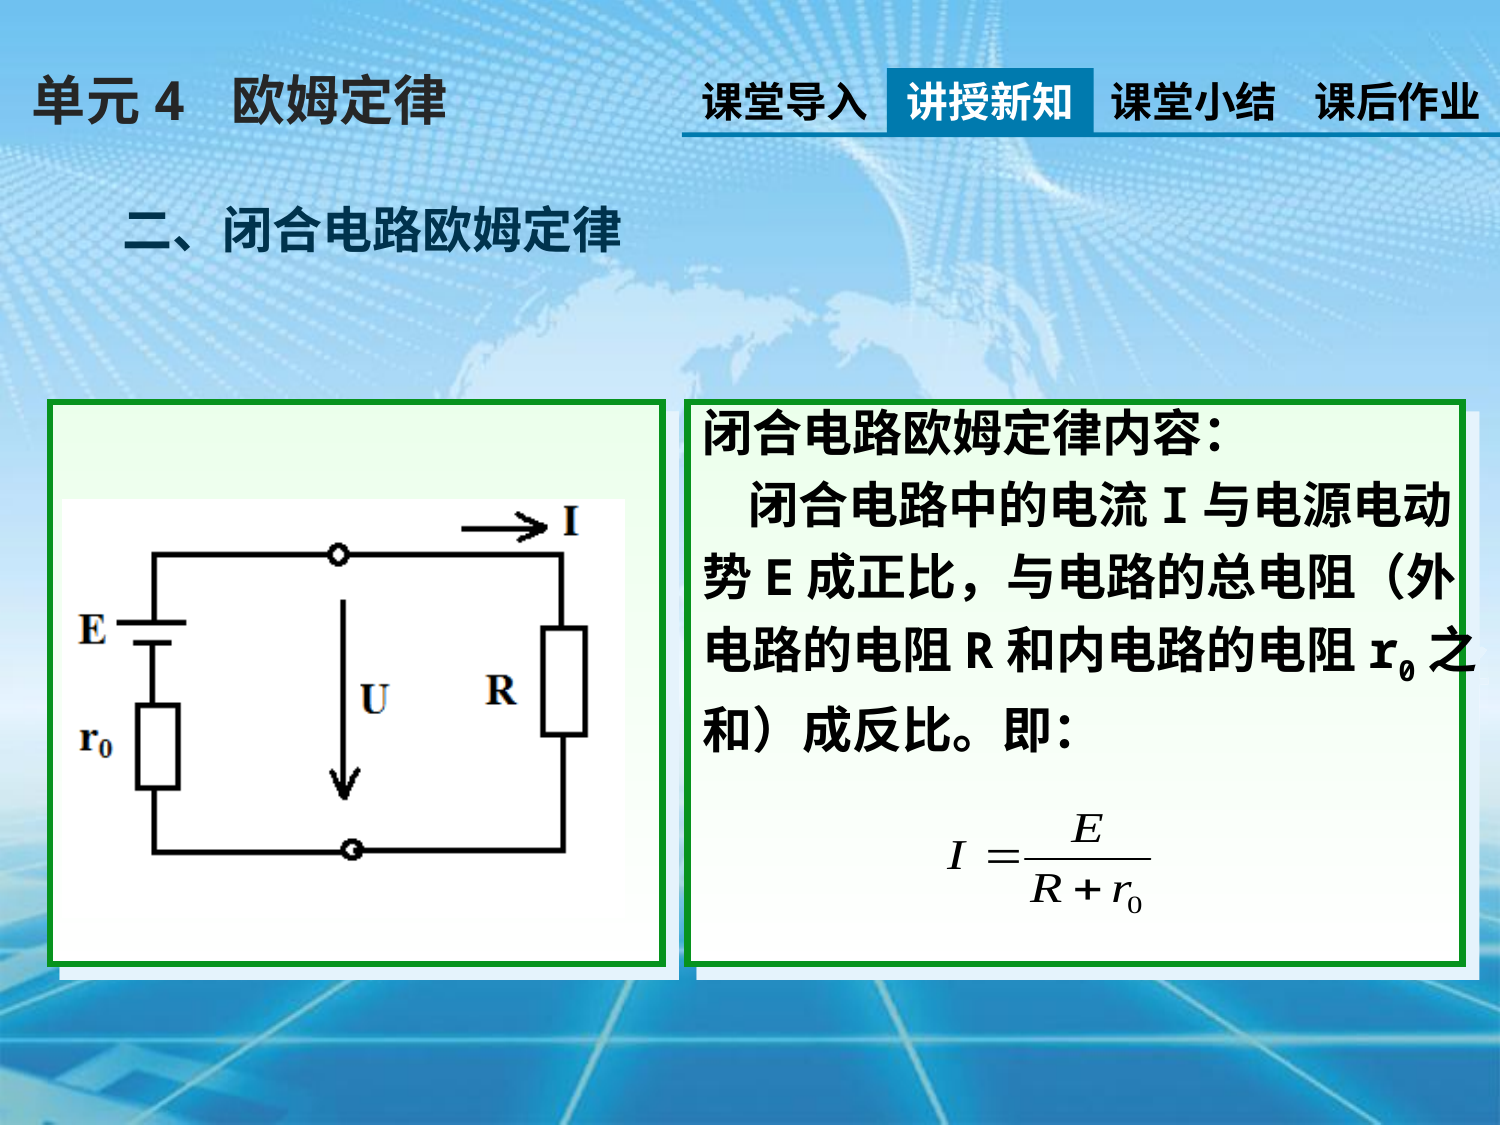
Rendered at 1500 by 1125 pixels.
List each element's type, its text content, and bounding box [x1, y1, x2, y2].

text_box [16, 59, 1500, 140]
text_box 二、闭合电路欧姆定律 [19, 167, 726, 289]
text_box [937, 802, 1163, 923]
text_box 闭合电路欧姆定律内容： 闭合电路中的电流I与电源电动 势E成正比，与电路的总电阻（外 电路的电阻R和内电路的电阻r0之 和）成反比。即： [687, 401, 1463, 965]
picture [0, 0, 1500, 1125]
text_box [49, 401, 663, 965]
